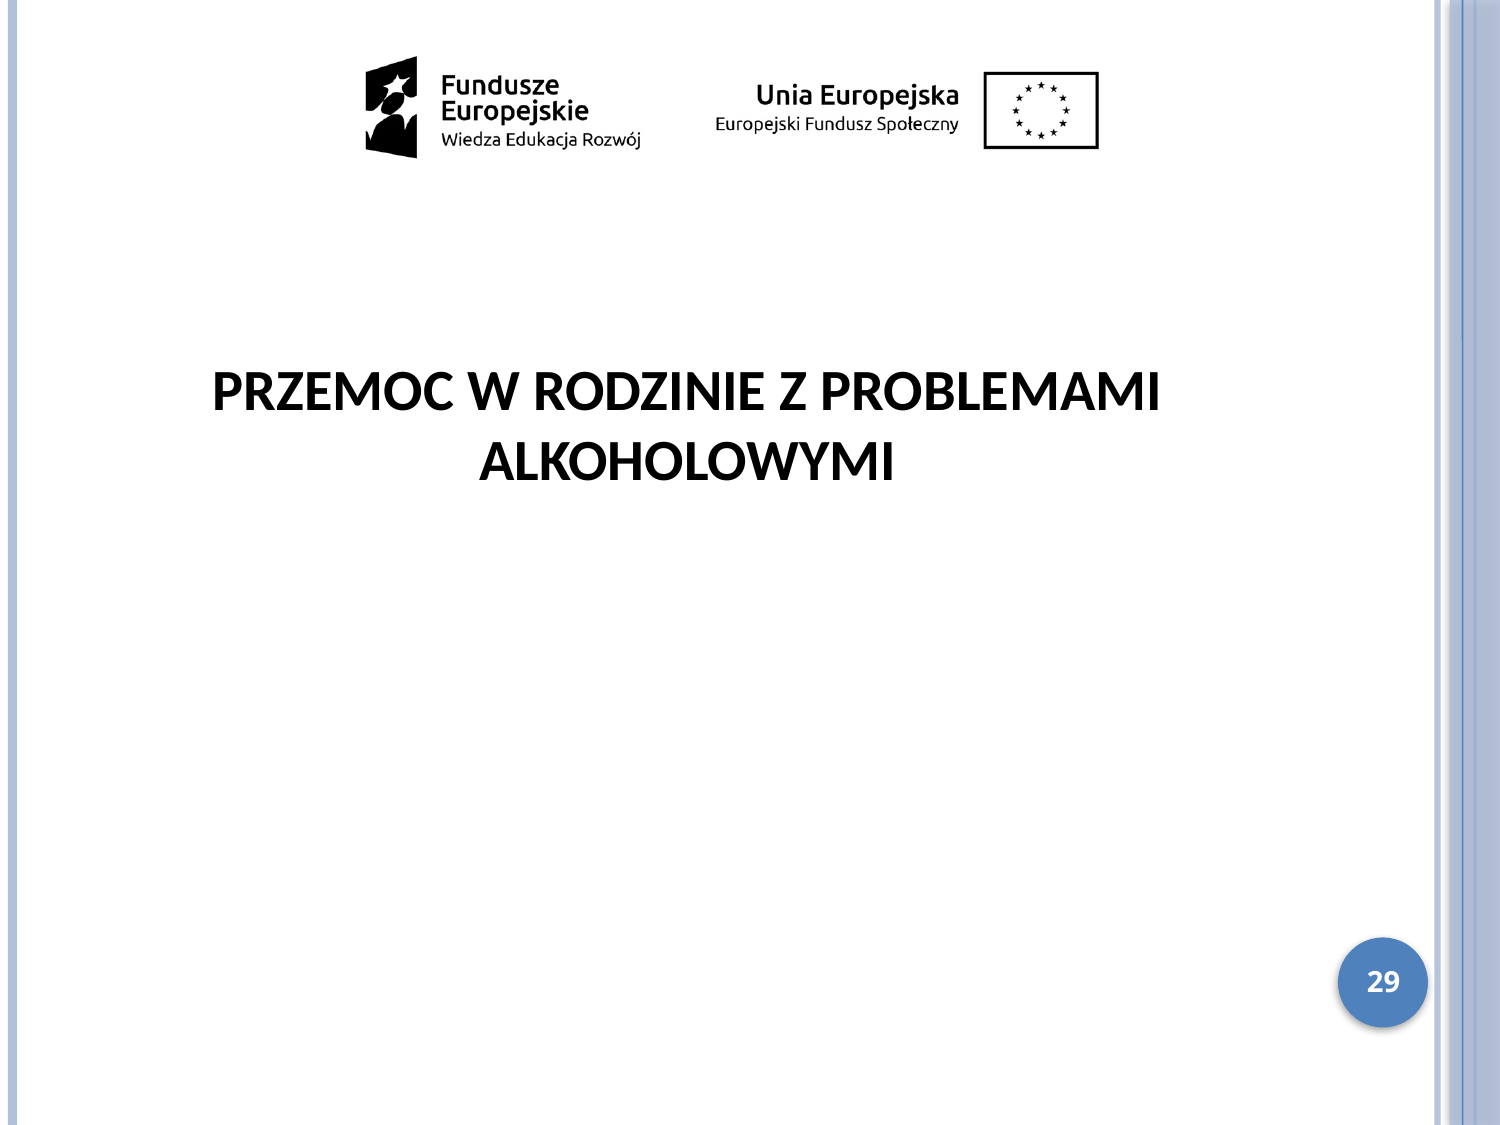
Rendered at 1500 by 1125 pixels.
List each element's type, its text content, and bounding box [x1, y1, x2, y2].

picture [340, 30, 1124, 184]
list PRZEMOC W RODZINIE Z PROBLEMAMI ALKOHOLOWYMI [75, 262, 1300, 1062]
slide_number 29 [1333, 940, 1434, 1027]
